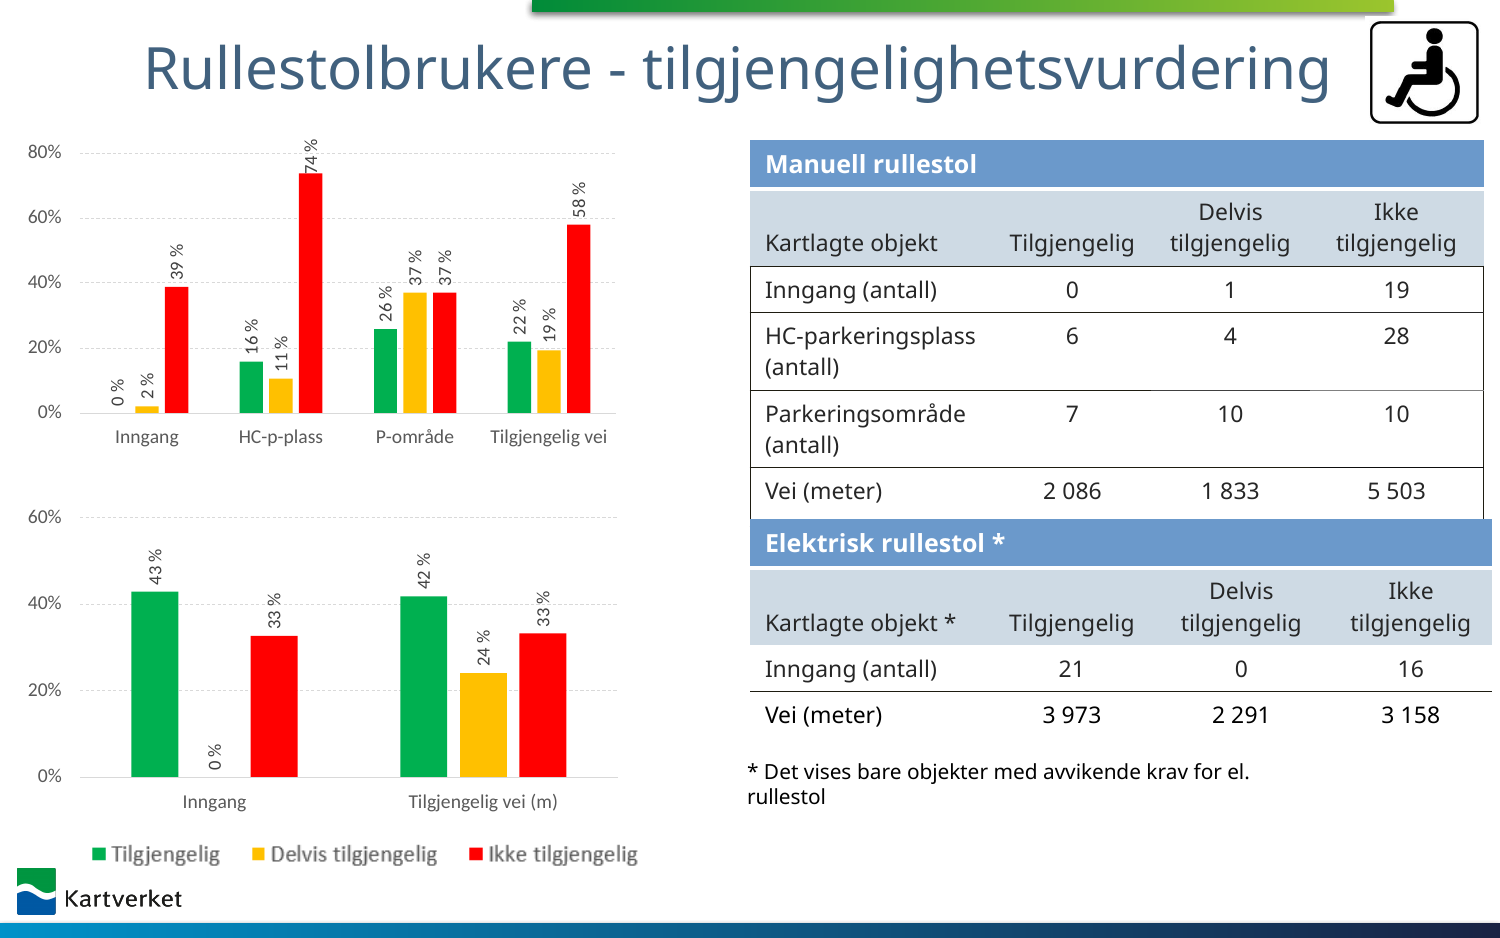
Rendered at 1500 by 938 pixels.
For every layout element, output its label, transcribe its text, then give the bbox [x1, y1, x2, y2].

table_header Manuell rullestol [750, 140, 1484, 187]
table_cell Tilgjengelig [994, 191, 1151, 266]
table_cell Ikke tilgjengelig [1310, 191, 1484, 266]
picture [20, 499, 630, 822]
table_cell 6 [994, 313, 1151, 390]
table_cell Ikke tilgjengelig [1330, 570, 1492, 645]
table_cell Delvis tilgjengelig [1153, 570, 1330, 645]
table_cell Inngang (antall) [751, 267, 994, 312]
table_cell Kartlagte objekt [750, 191, 994, 266]
table_cell 1 833 [1151, 468, 1310, 519]
table_cell 21 [991, 645, 1153, 691]
table_cell Kartlagte objekt * [750, 570, 991, 645]
table_cell 1 [1151, 267, 1310, 312]
text_box * Det vises bare objekter med avvikende krav for el. rullestol [732, 751, 1317, 816]
table_cell 19 [1310, 267, 1483, 312]
table_cell 16 [1330, 645, 1492, 691]
table_cell 3 973 [991, 692, 1153, 738]
table_cell Vei (meter) [751, 468, 994, 519]
picture [86, 838, 643, 870]
table_cell 4 [1151, 313, 1310, 390]
table_cell 3 158 [1330, 692, 1492, 738]
table_cell 5 503 [1310, 468, 1483, 519]
table_cell 28 [1310, 313, 1483, 390]
table_cell 10 [1151, 391, 1310, 467]
picture [20, 135, 629, 457]
table_cell 2 086 [994, 468, 1151, 519]
table_cell 7 [994, 391, 1151, 467]
table_cell 0 [994, 267, 1151, 312]
table_cell HC-parkeringsplass (antall) [751, 313, 994, 390]
picture [1365, 16, 1484, 129]
table_cell 0 [1153, 645, 1330, 691]
table_cell Tilgjengelig [991, 570, 1153, 645]
table_cell Parkeringsområde (antall) [751, 391, 994, 467]
table_cell Delvis tilgjengelig [1151, 191, 1310, 266]
table_cell 2 291 [1153, 692, 1330, 738]
table_cell 10 [1310, 391, 1483, 467]
table_cell Inngang (antall) [750, 645, 991, 691]
text_box Rullestolbrukere - tilgjengelighetsvurdering [39, 12, 1348, 109]
table_cell Vei (meter) [750, 692, 991, 738]
table_header Elektrisk rullestol * [750, 519, 1492, 566]
